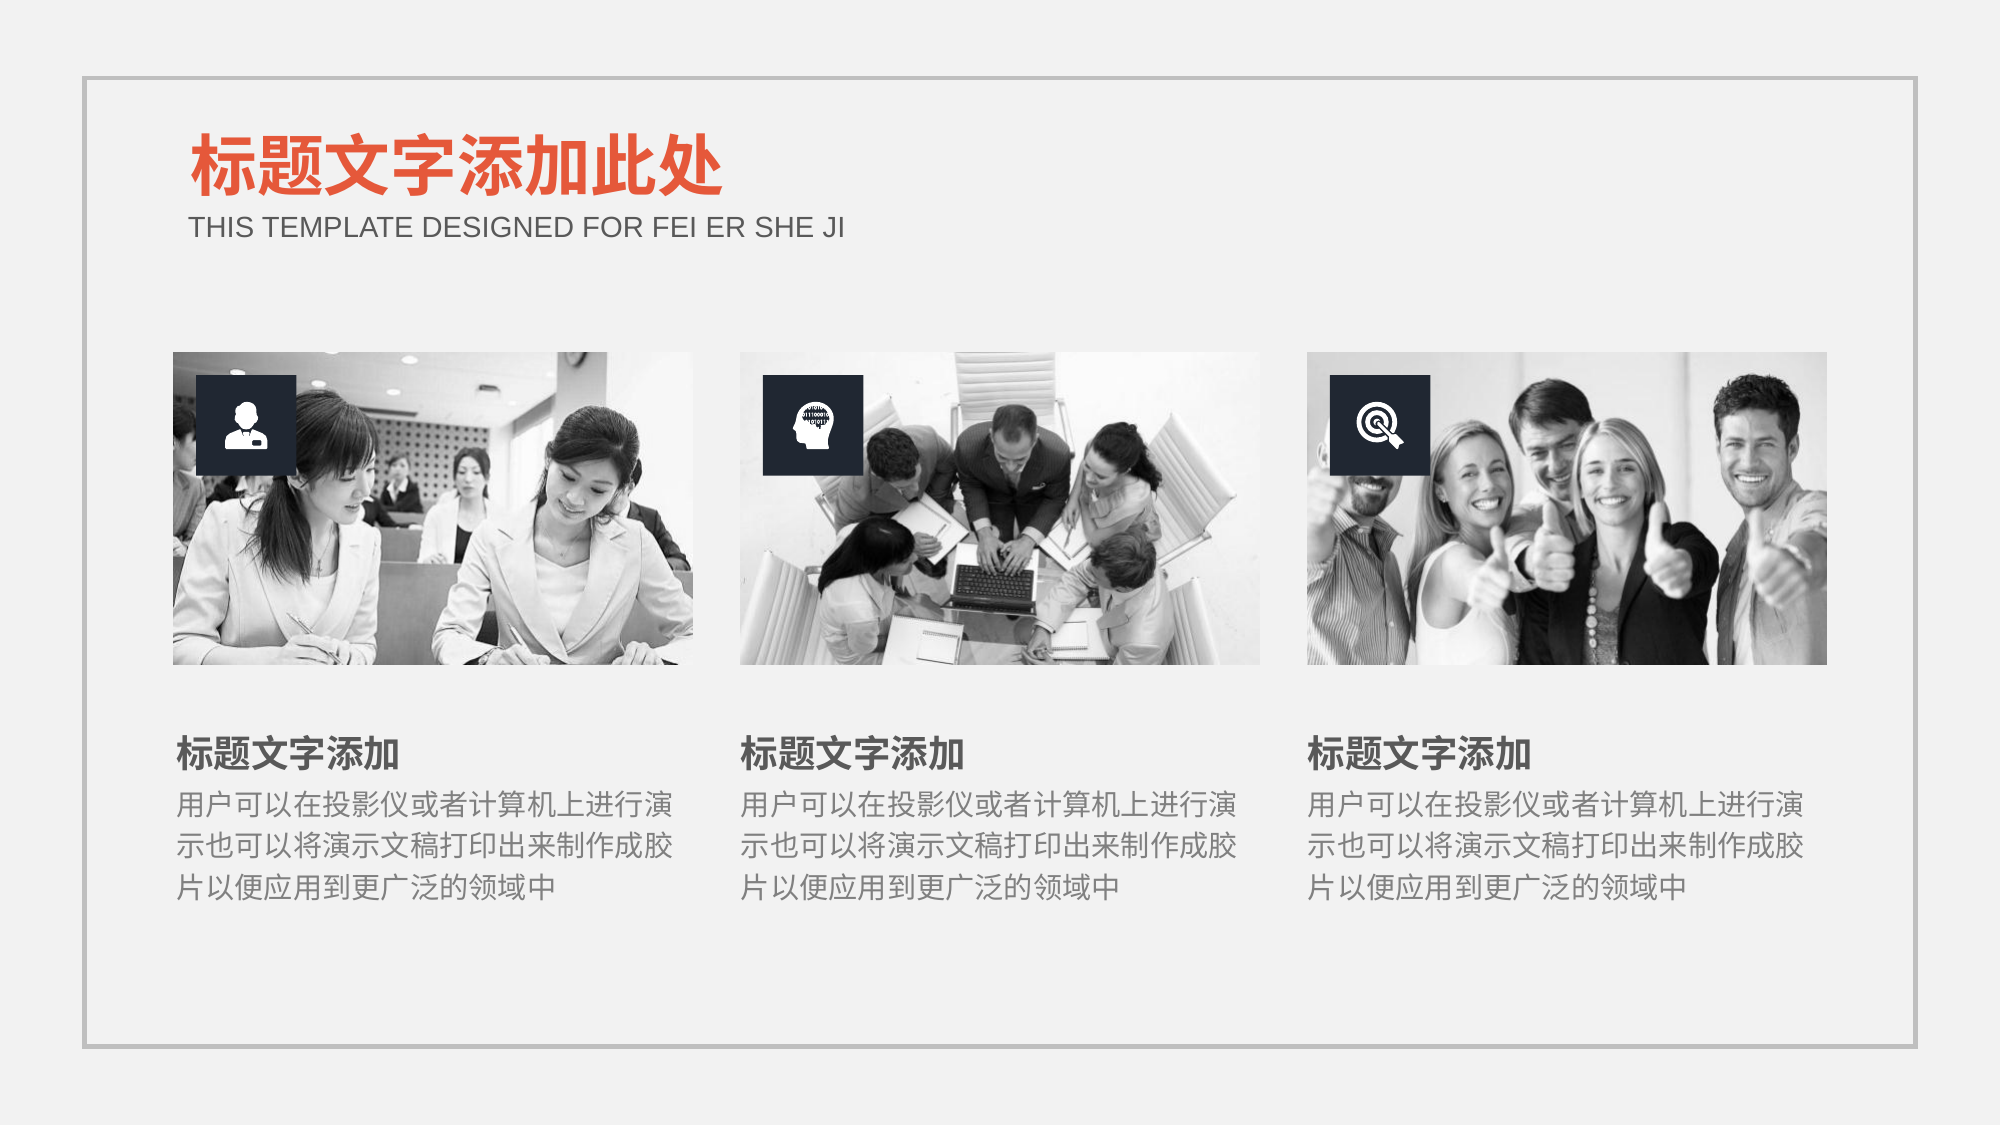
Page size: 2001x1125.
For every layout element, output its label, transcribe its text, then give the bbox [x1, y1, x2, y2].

picture [173, 352, 693, 665]
text_box 标题文字添加此处 [175, 116, 740, 201]
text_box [1329, 375, 1431, 476]
text_box THIS TEMPLATE DESIGNED FOR FEI ER SHE JI [173, 201, 975, 251]
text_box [196, 375, 297, 476]
picture [740, 352, 1260, 665]
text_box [762, 375, 864, 476]
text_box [726, 713, 1279, 914]
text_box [1293, 713, 1846, 914]
picture [1307, 352, 1827, 665]
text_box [161, 713, 714, 914]
